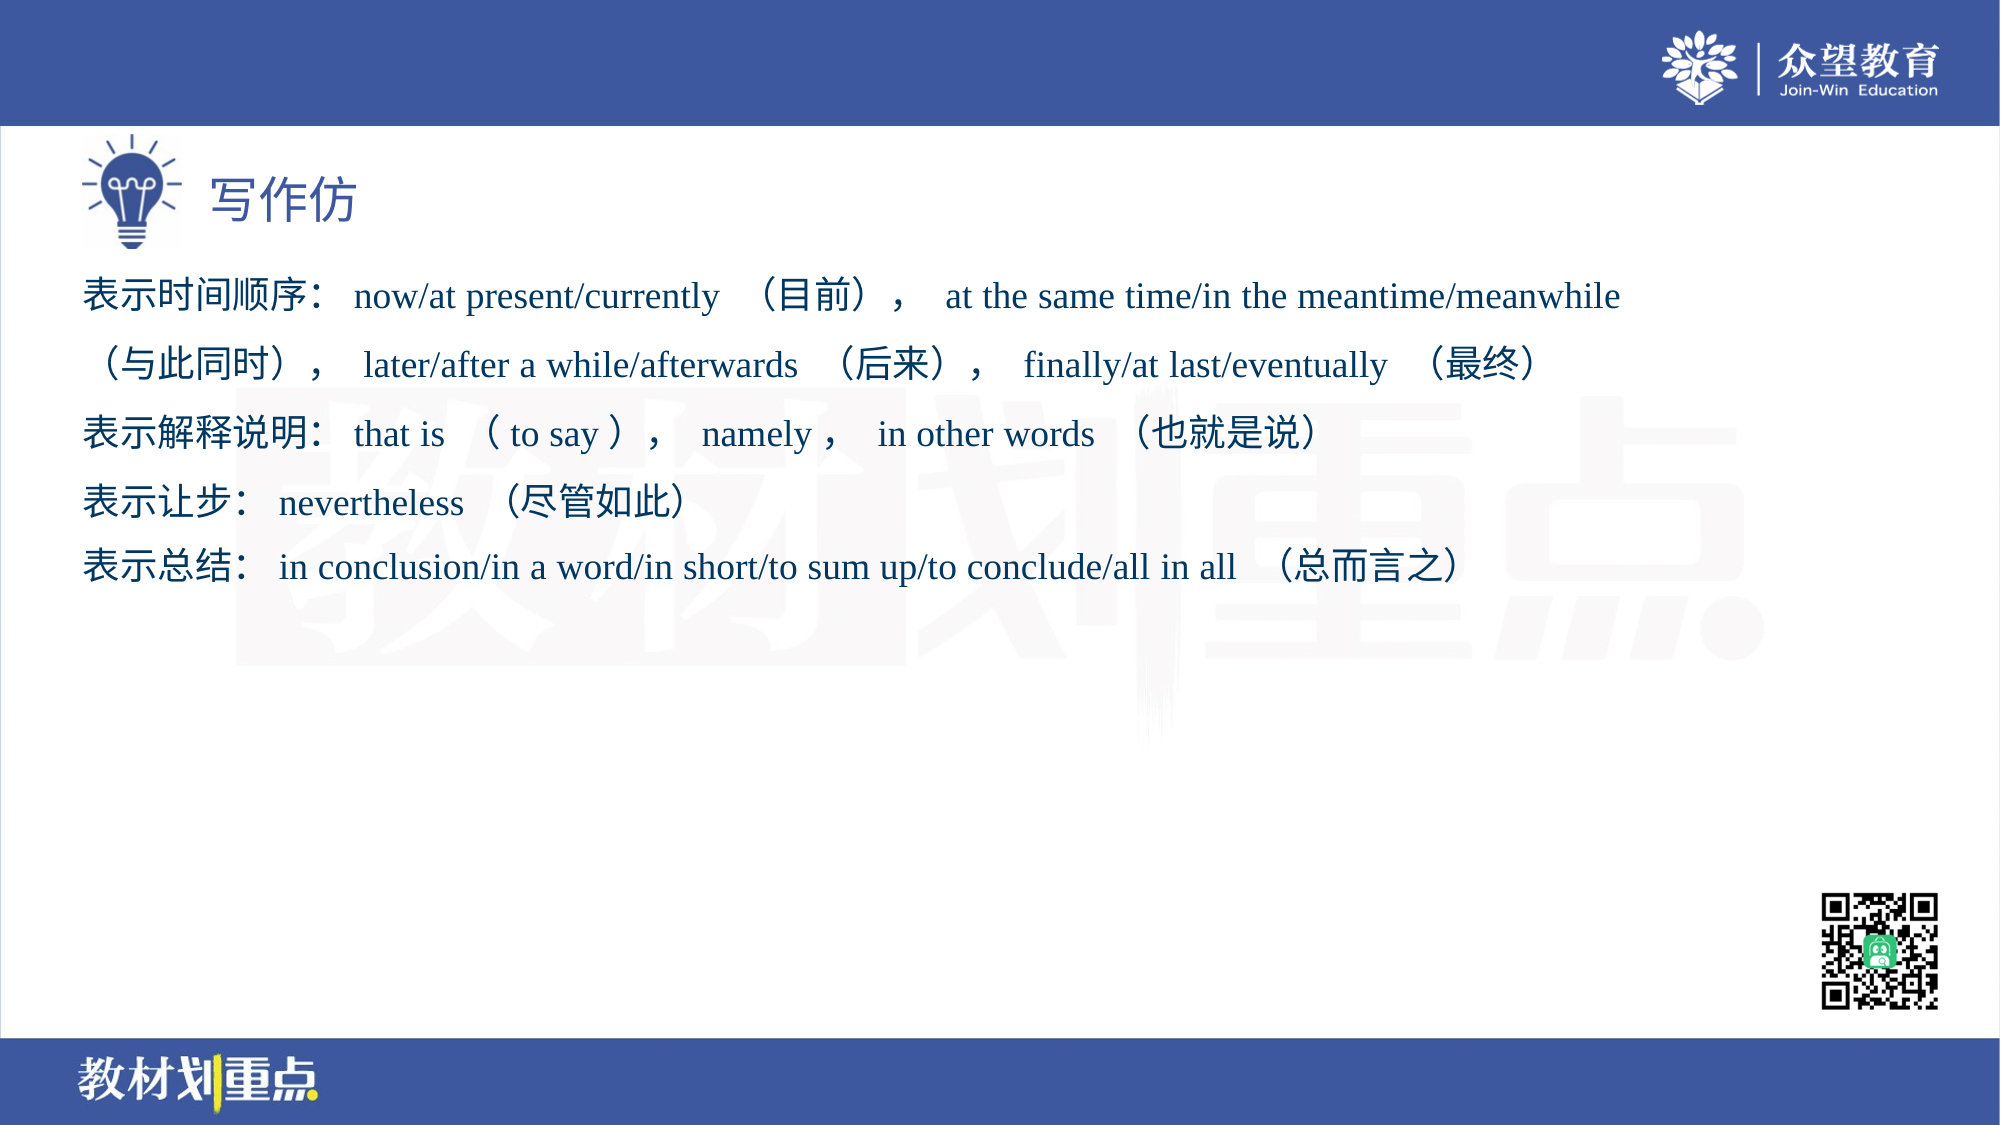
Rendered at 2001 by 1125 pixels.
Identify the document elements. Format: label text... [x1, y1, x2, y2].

picture [0, 0, 2000, 1125]
text_box 表示时间顺序：now/at present/currently （目前）， at the same time/in the meantime/meanwhile （与此同时）， later/after a while/afterwards （后来）， finally/at last/eventually （最终） 表示解释说明：that is （to say）， namely， in other words （也就是说） 表示让步：nevertheless （尽管如此） 表示总结：in conclusion/in a word/in short/to sum up/to conclude/all in all （总而言之） [82, 247, 1817, 580]
